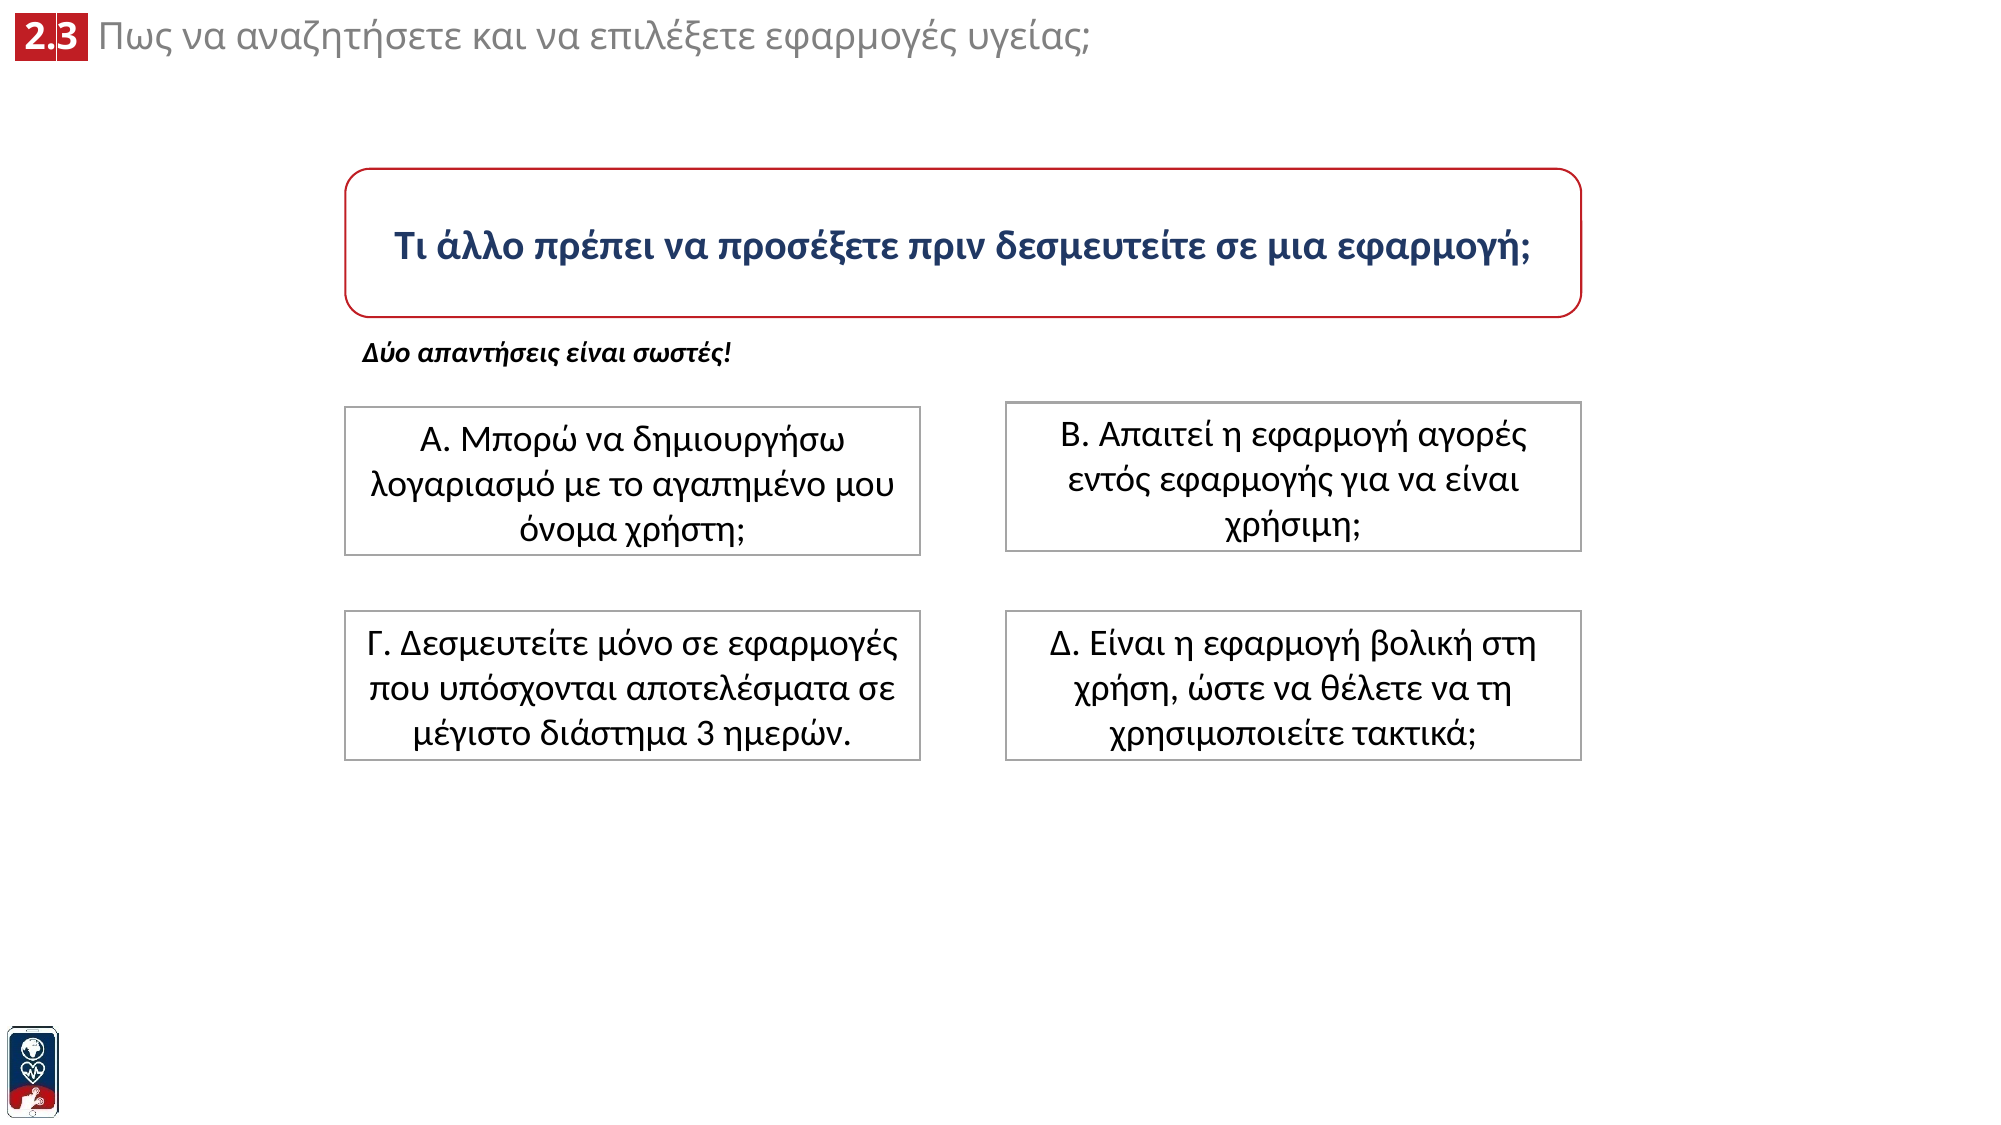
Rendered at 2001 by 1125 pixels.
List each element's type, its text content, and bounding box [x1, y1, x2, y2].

text_box B. Απαιτεί η εφαρμογή αγορές εντός εφαρμογής για να είναι χρήσιμη; [1005, 401, 1582, 552]
text_box Δ. Είναι η εφαρμογή βολική στη χρήση, ώστε να θέλετε να τη χρησιμοποιείτε τακτικά; [1005, 610, 1582, 761]
text_box Δύο απαντήσεις είναι σωστές! [347, 325, 748, 376]
text_box Γ. Δεσμευτείτε μόνο σε εφαρμογές που υπόσχονται αποτελέσματα σε μέγιστο διάστημα 3 ημερών. [344, 610, 921, 761]
text_box A. Μπορώ να δημιουργήσω λογαριασμό με το αγαπημένο μου όνομα χρήστη; [344, 406, 921, 556]
picture [7, 1026, 59, 1118]
text_box Τι άλλο πρέπει να προσέξετε πριν δεσμευτείτε σε μια εφαρμογή; [344, 167, 1583, 319]
